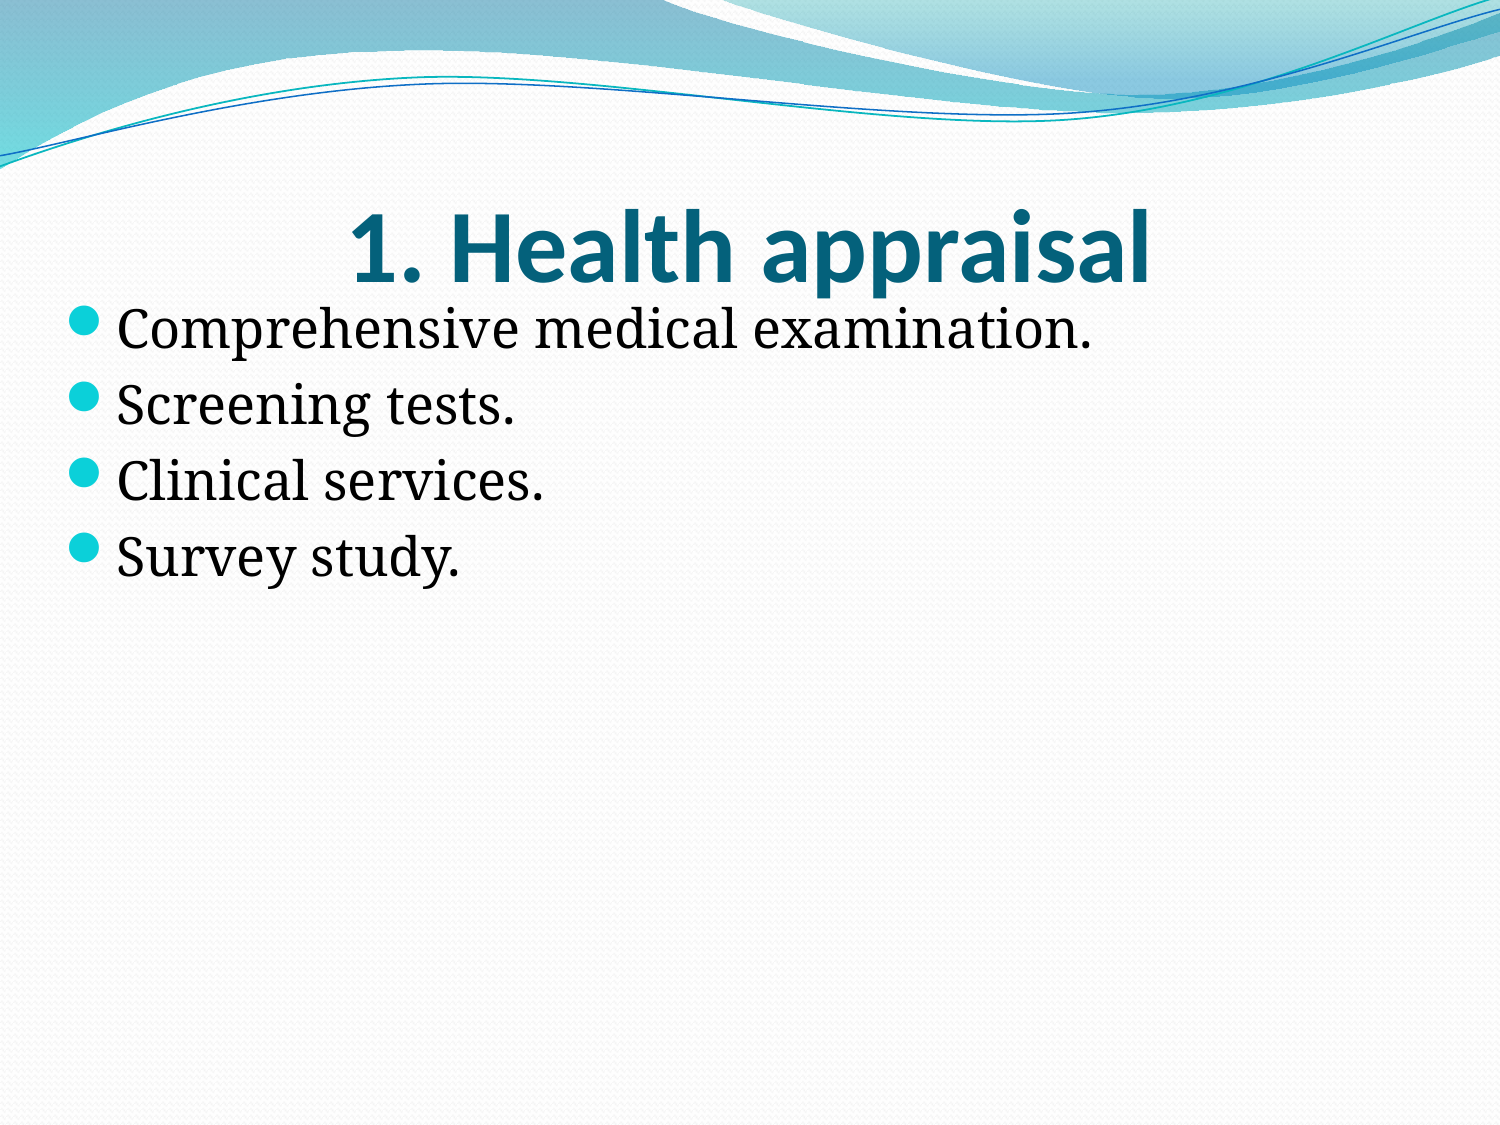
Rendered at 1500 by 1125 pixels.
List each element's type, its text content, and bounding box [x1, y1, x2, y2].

list Comprehensive medical examination. Screening tests. Clinical services. Survey study. [50, 287, 1438, 1063]
title 1. Health appraisal [75, 115, 1425, 287]
